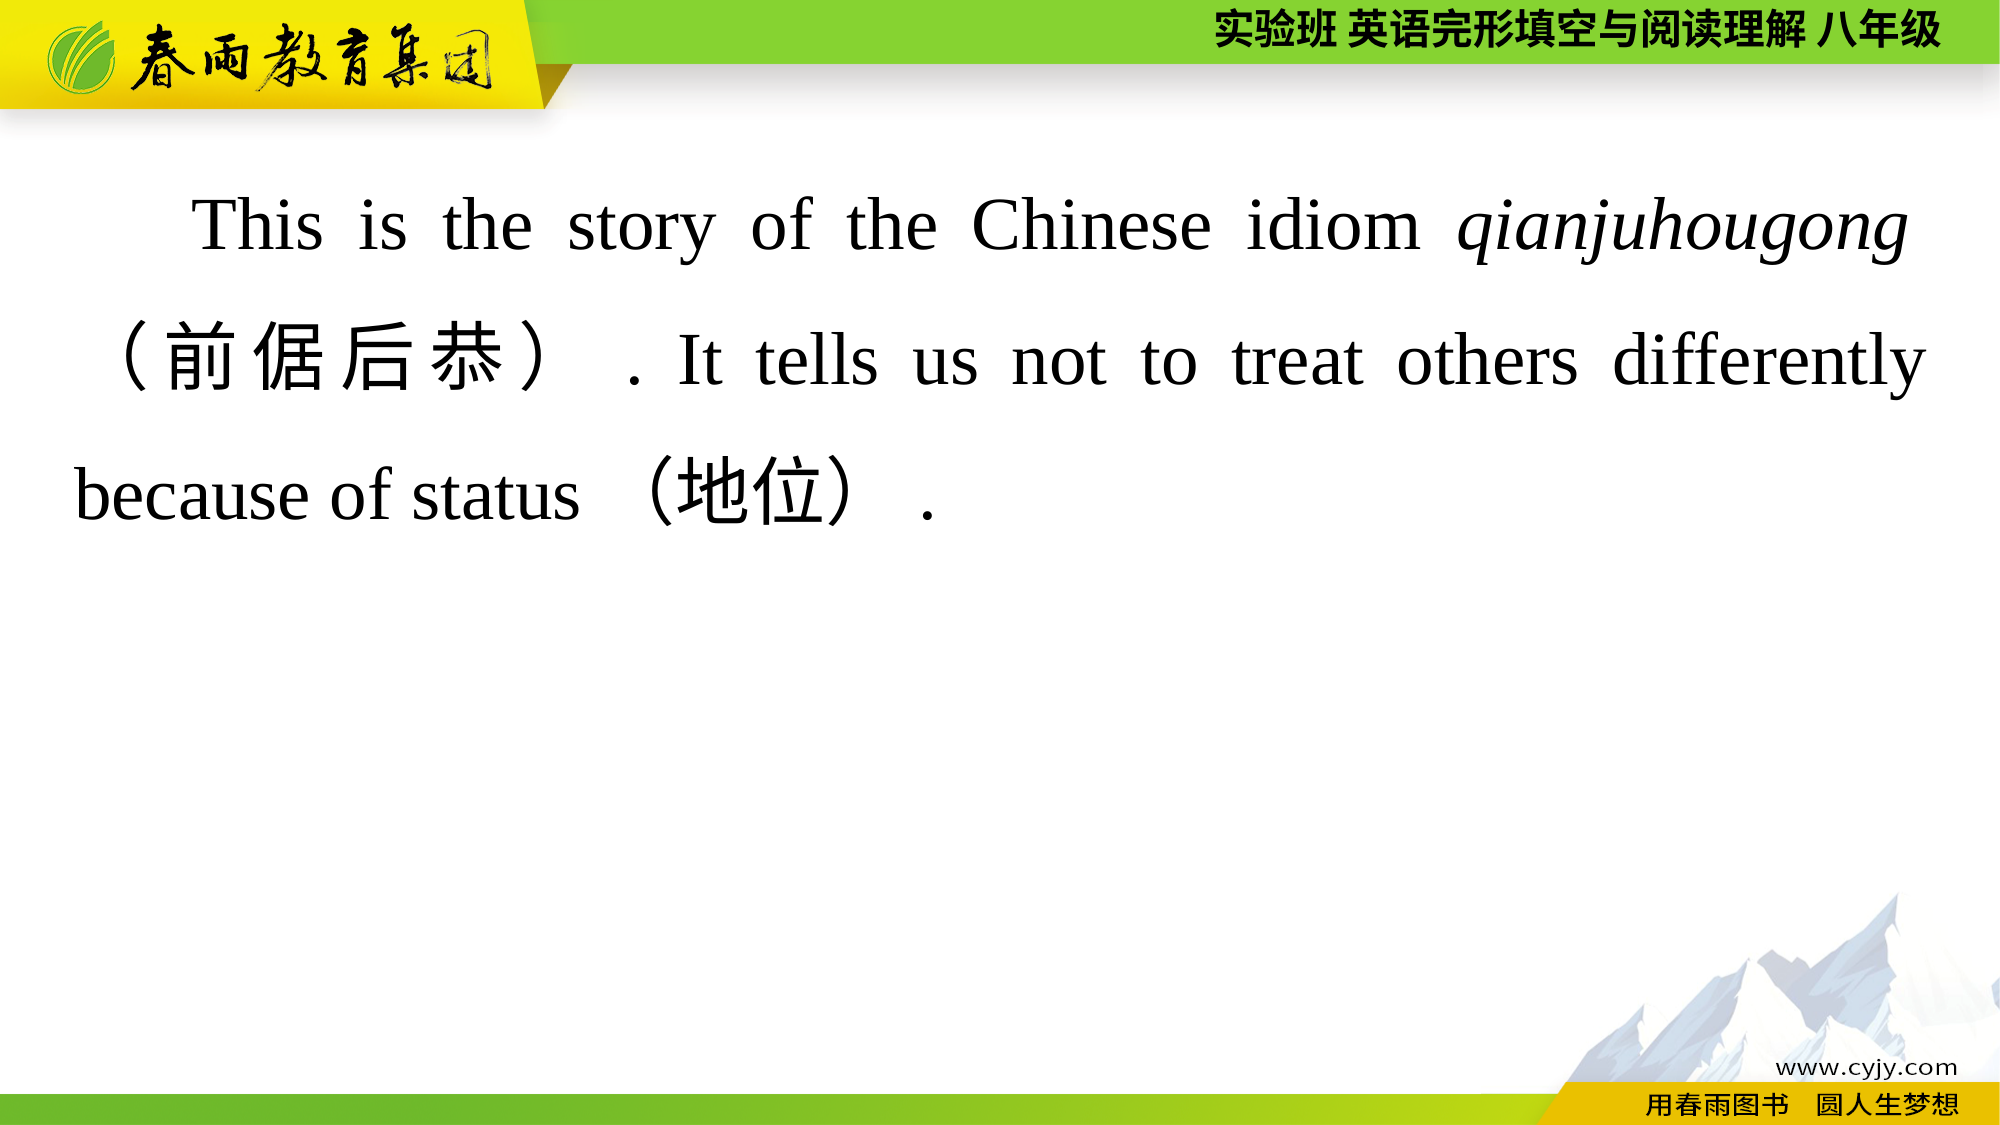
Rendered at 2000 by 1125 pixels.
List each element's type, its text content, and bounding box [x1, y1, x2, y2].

picture [0, 0, 2000, 1125]
list This is the story of the Chinese idiom qianjuhougong（前倨后恭）. It tells us not to treat others differently because of status（地位）. [59, 122, 1944, 530]
